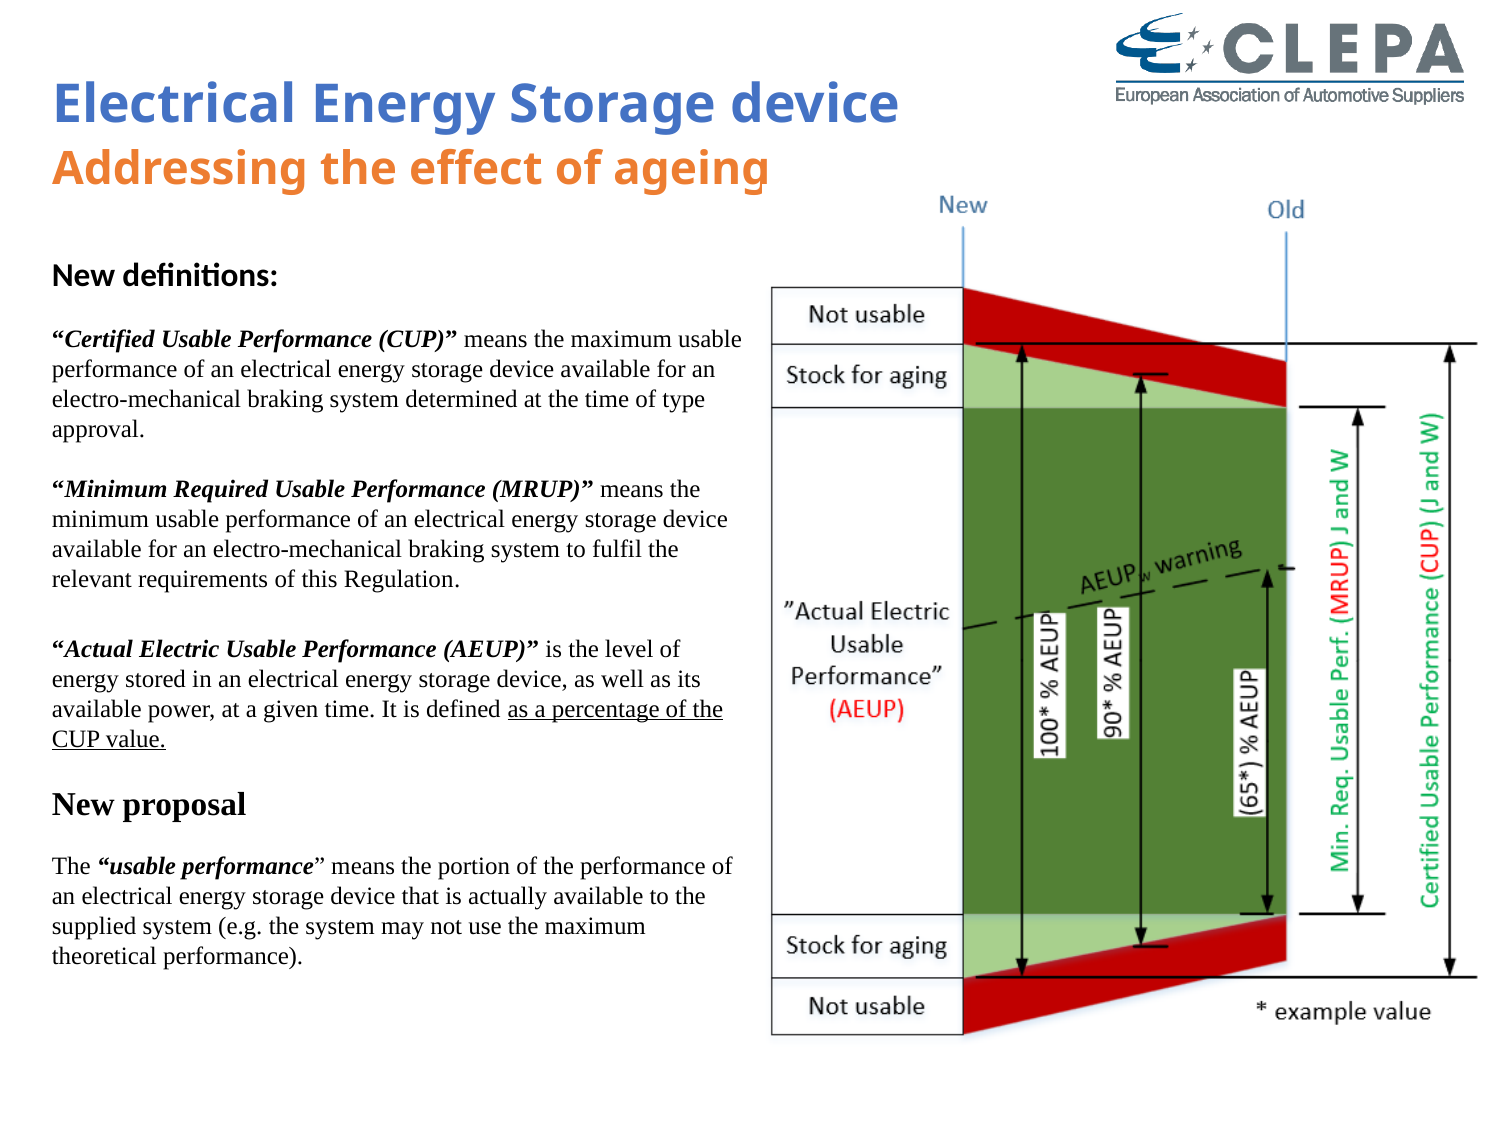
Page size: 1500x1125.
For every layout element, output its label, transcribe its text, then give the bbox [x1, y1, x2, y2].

text_box New definitions: “Certified Usable Performance (CUP)” means the maximum usable performance of an electrical energy storage device available for an electro-mechanical braking system determined at the time of type approval. “Minimum Required Usable Performance (MRUP)” means the minimum usable performance of an electrical energy storage device available for an electro-mechanical braking system to fulfil the relevant requirements of this Regulation. “Actual Electric Usable Performance (AEUP)” is the level of energy stored in an electrical energy storage device, as well as its available power, at a given time. It is defined as a percentage of the CUP value. New proposal The “usable performance” means the portion of the performance of an electrical energy storage device that is actually available to the supplied system (e.g. the system may not use the maximum theoretical performance). [37, 245, 759, 977]
picture [762, 184, 1500, 1050]
picture [1116, 13, 1464, 105]
text_box Electrical Energy Storage device Addressing the effect of ageing [37, 60, 1195, 203]
